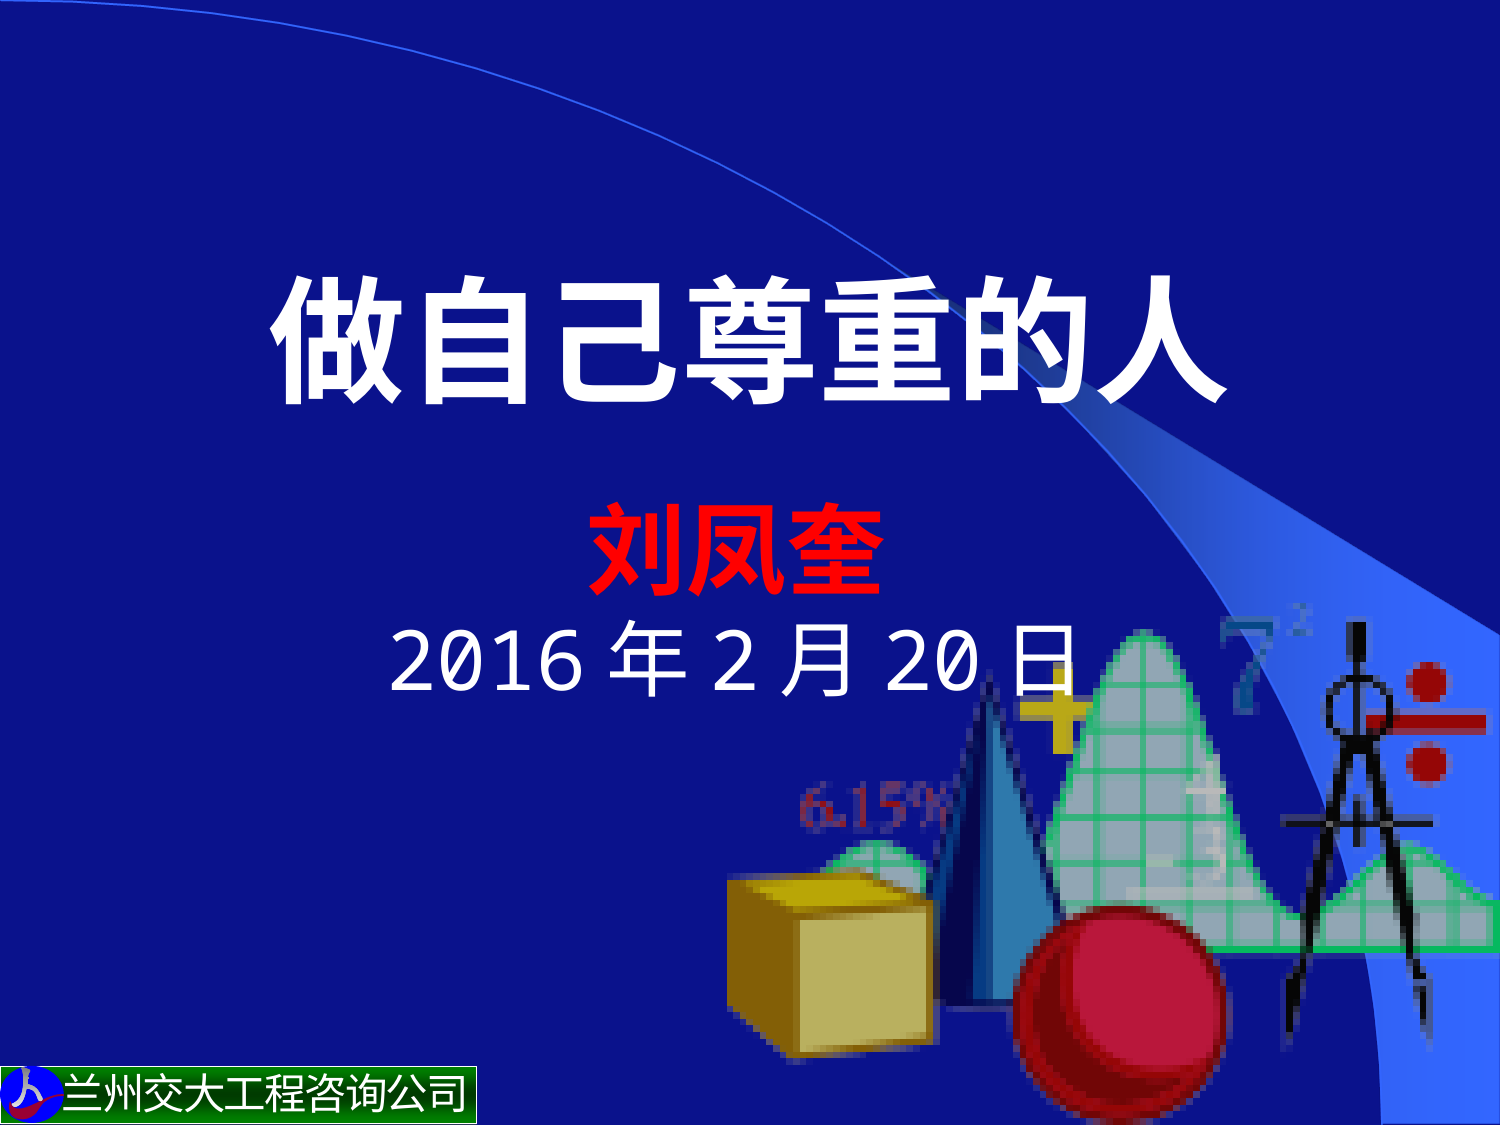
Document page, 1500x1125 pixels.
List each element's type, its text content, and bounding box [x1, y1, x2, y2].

title 做自己尊重的人 [0, 215, 1500, 460]
picture [0, 0, 1500, 215]
picture [0, 460, 1500, 1125]
subtitle 刘凤奎 2016年2月20日 [211, 481, 1262, 724]
